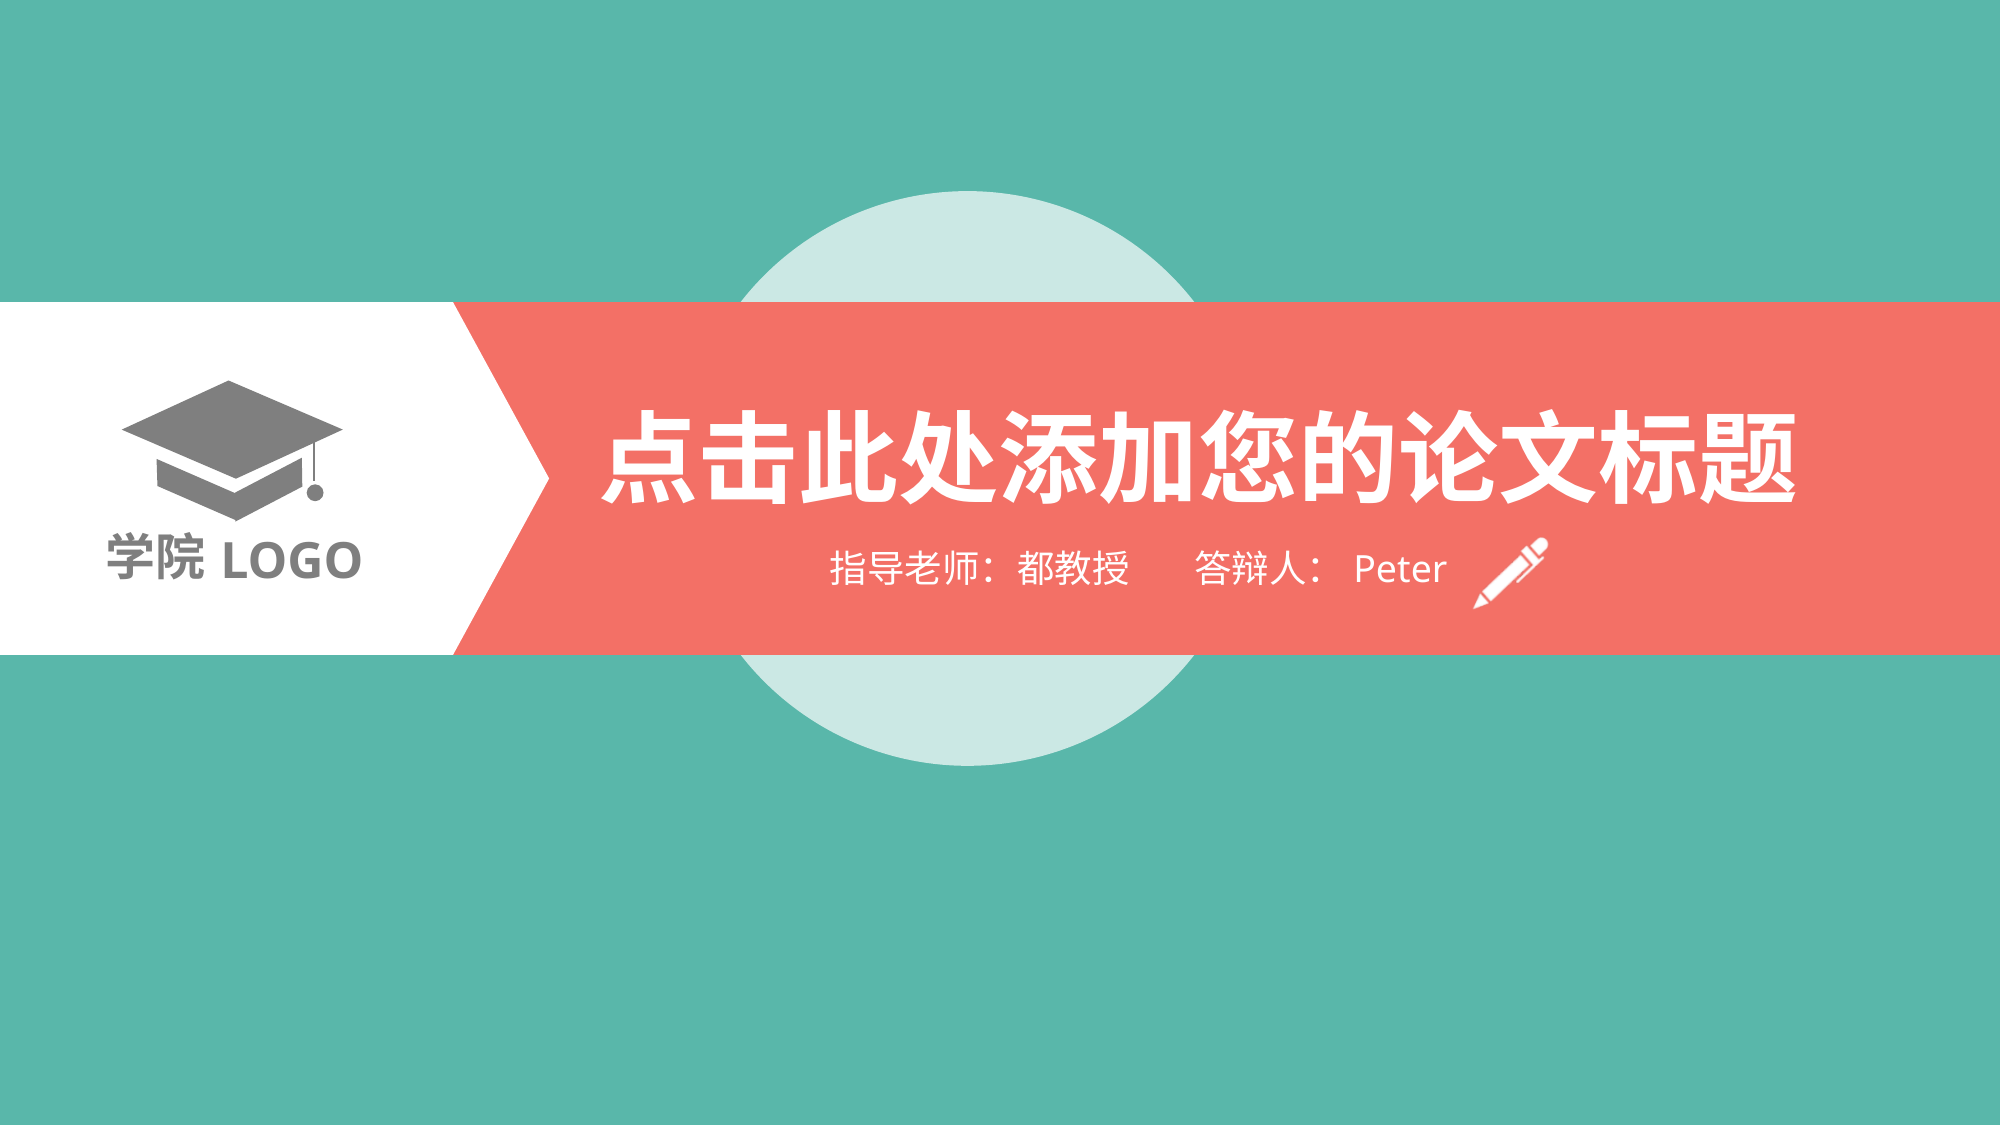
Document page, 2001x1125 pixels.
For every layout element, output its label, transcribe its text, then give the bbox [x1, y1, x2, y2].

text_box LOGO [205, 521, 392, 596]
text_box [0, 0, 2000, 302]
text_box 点击此处添加您的论文标题 [583, 388, 1820, 524]
text_box 指导老师：都教授 [815, 537, 1146, 597]
text_box [740, 655, 1195, 766]
text_box [740, 191, 1195, 302]
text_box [130, 385, 335, 503]
text_box [0, 302, 550, 655]
text_box [0, 655, 2000, 1125]
picture [1465, 527, 1554, 619]
text_box 学院 [90, 517, 233, 593]
text_box 答辩人：Peter [1179, 537, 1460, 597]
text_box [454, 302, 2000, 655]
